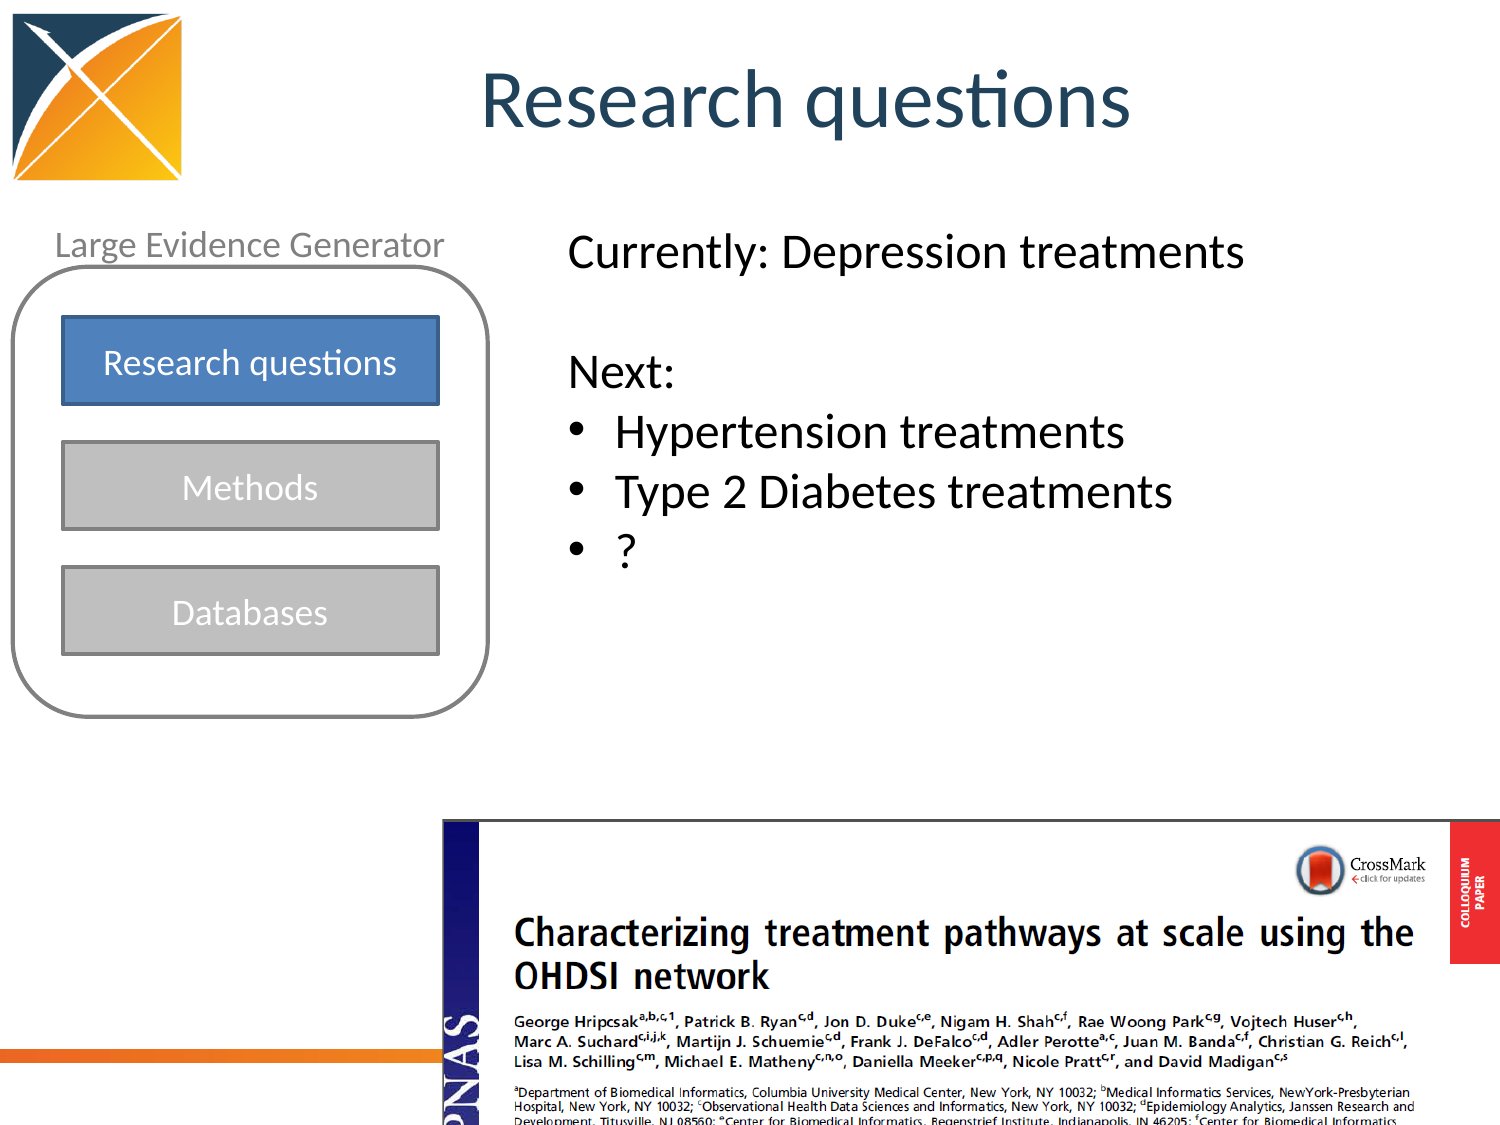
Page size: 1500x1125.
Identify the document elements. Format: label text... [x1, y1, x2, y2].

picture [442, 819, 1500, 1125]
title Research questions [187, 24, 1425, 163]
picture [0, 0, 206, 200]
text_box Currently: Depression treatments Next: Hypertension treatments Type 2 Diabetes treatments ? [553, 210, 1261, 586]
text_box [10, 273, 490, 719]
text_box Large Evidence Generator [39, 212, 461, 273]
